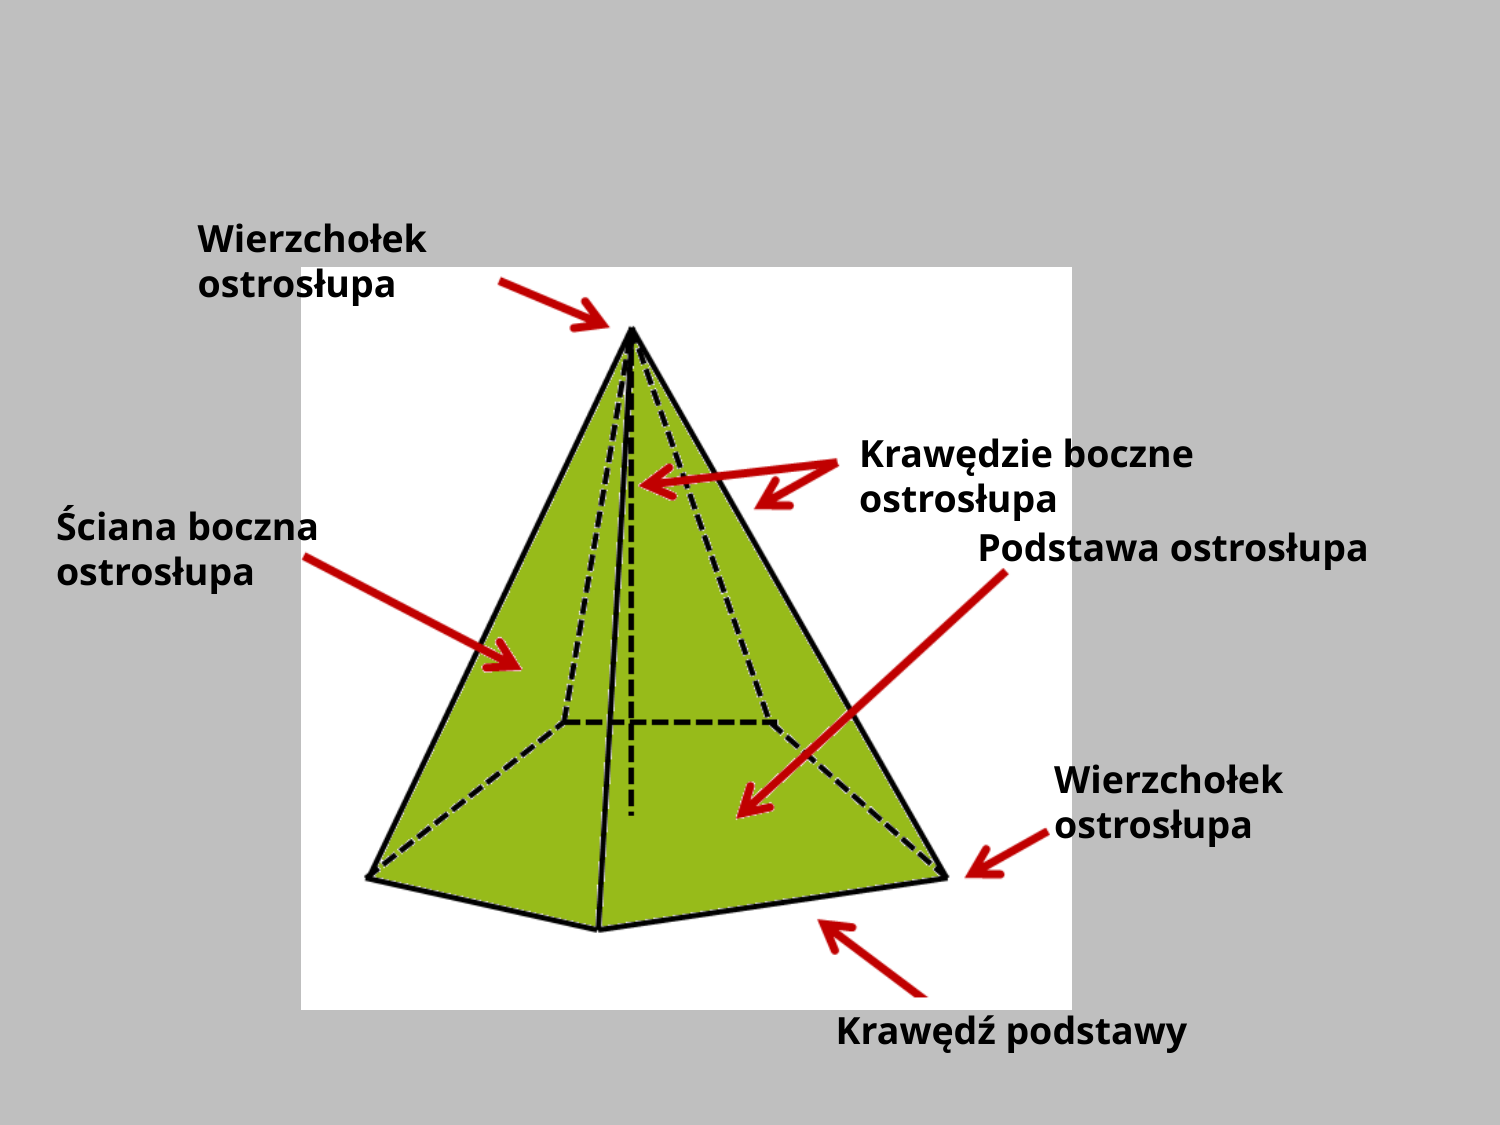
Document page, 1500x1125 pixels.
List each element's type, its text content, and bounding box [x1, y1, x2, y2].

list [300, 266, 1072, 1010]
text_box Krawędzie boczne ostrosłupa [1076, 422, 1282, 516]
text_box Podstawa ostrosłupa [1076, 516, 1400, 577]
text_box Krawędź podstawy [820, 999, 1258, 1060]
text_box Ściana boczna ostrosłupa [41, 495, 295, 601]
text_box Wierzchołek ostrosłupa [1076, 748, 1477, 853]
text_box Wierzchołek ostrosłupa [183, 208, 621, 313]
